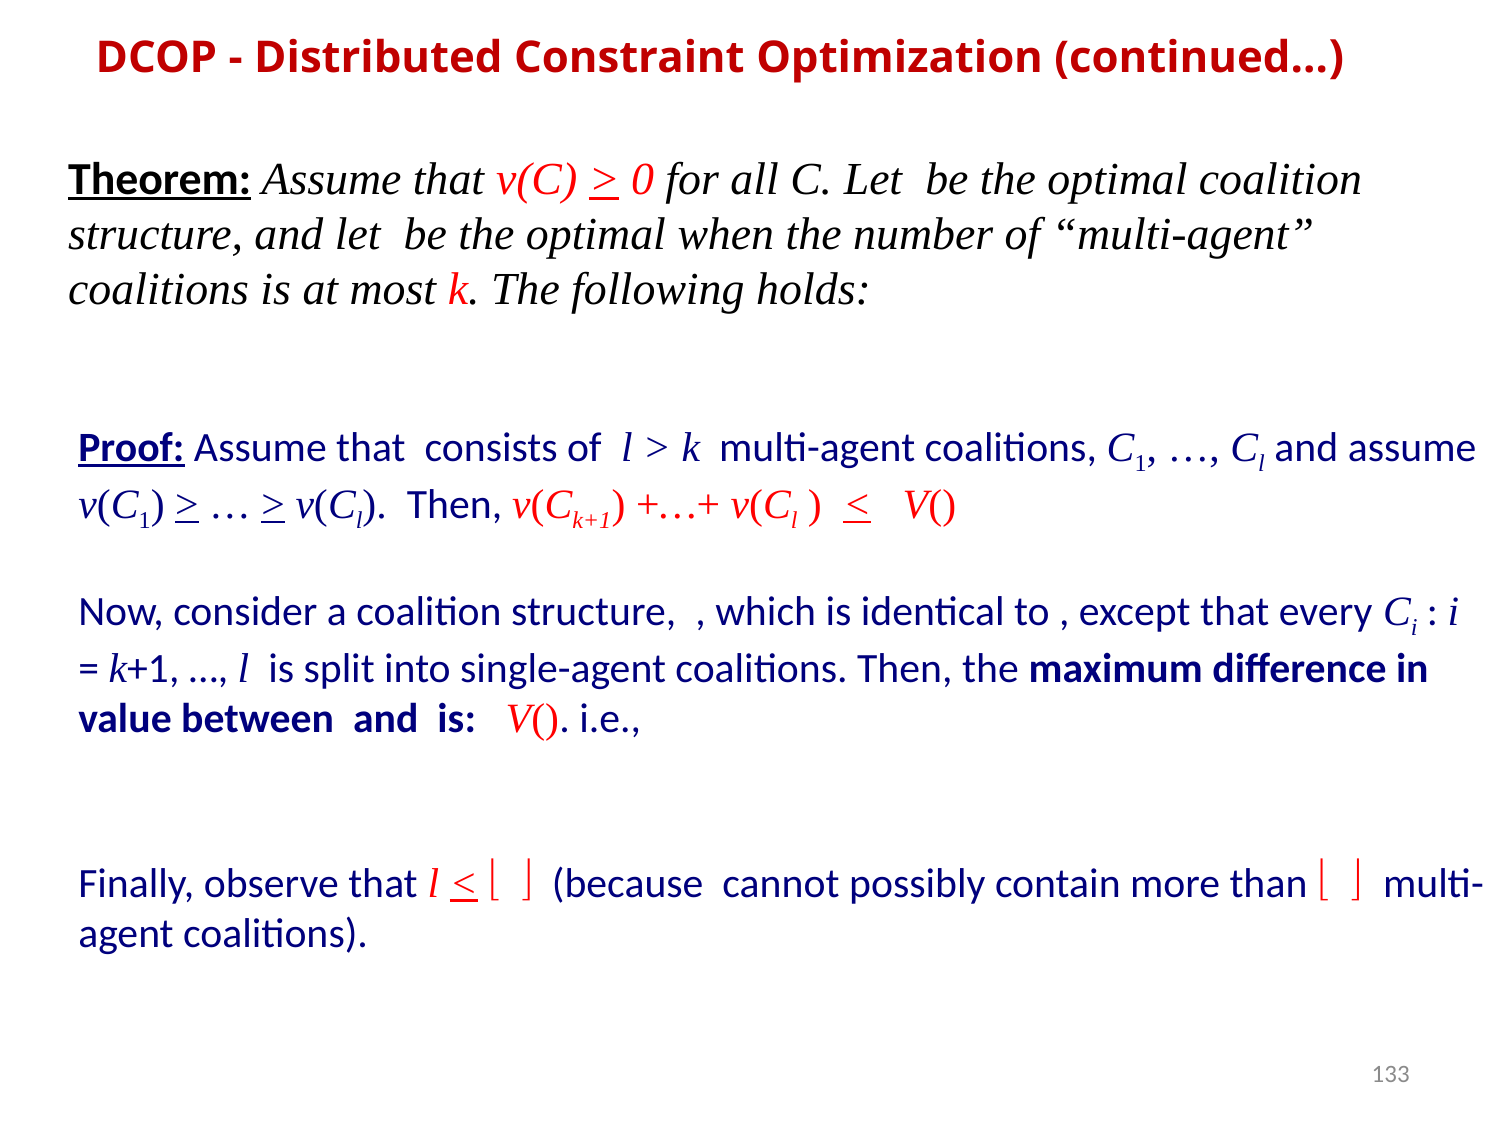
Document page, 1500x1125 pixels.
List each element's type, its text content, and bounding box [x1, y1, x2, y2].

text_box DCOP - Distributed Constraint Optimization (continued…) [80, 19, 1462, 90]
slide_number 133 [1074, 1042, 1425, 1103]
